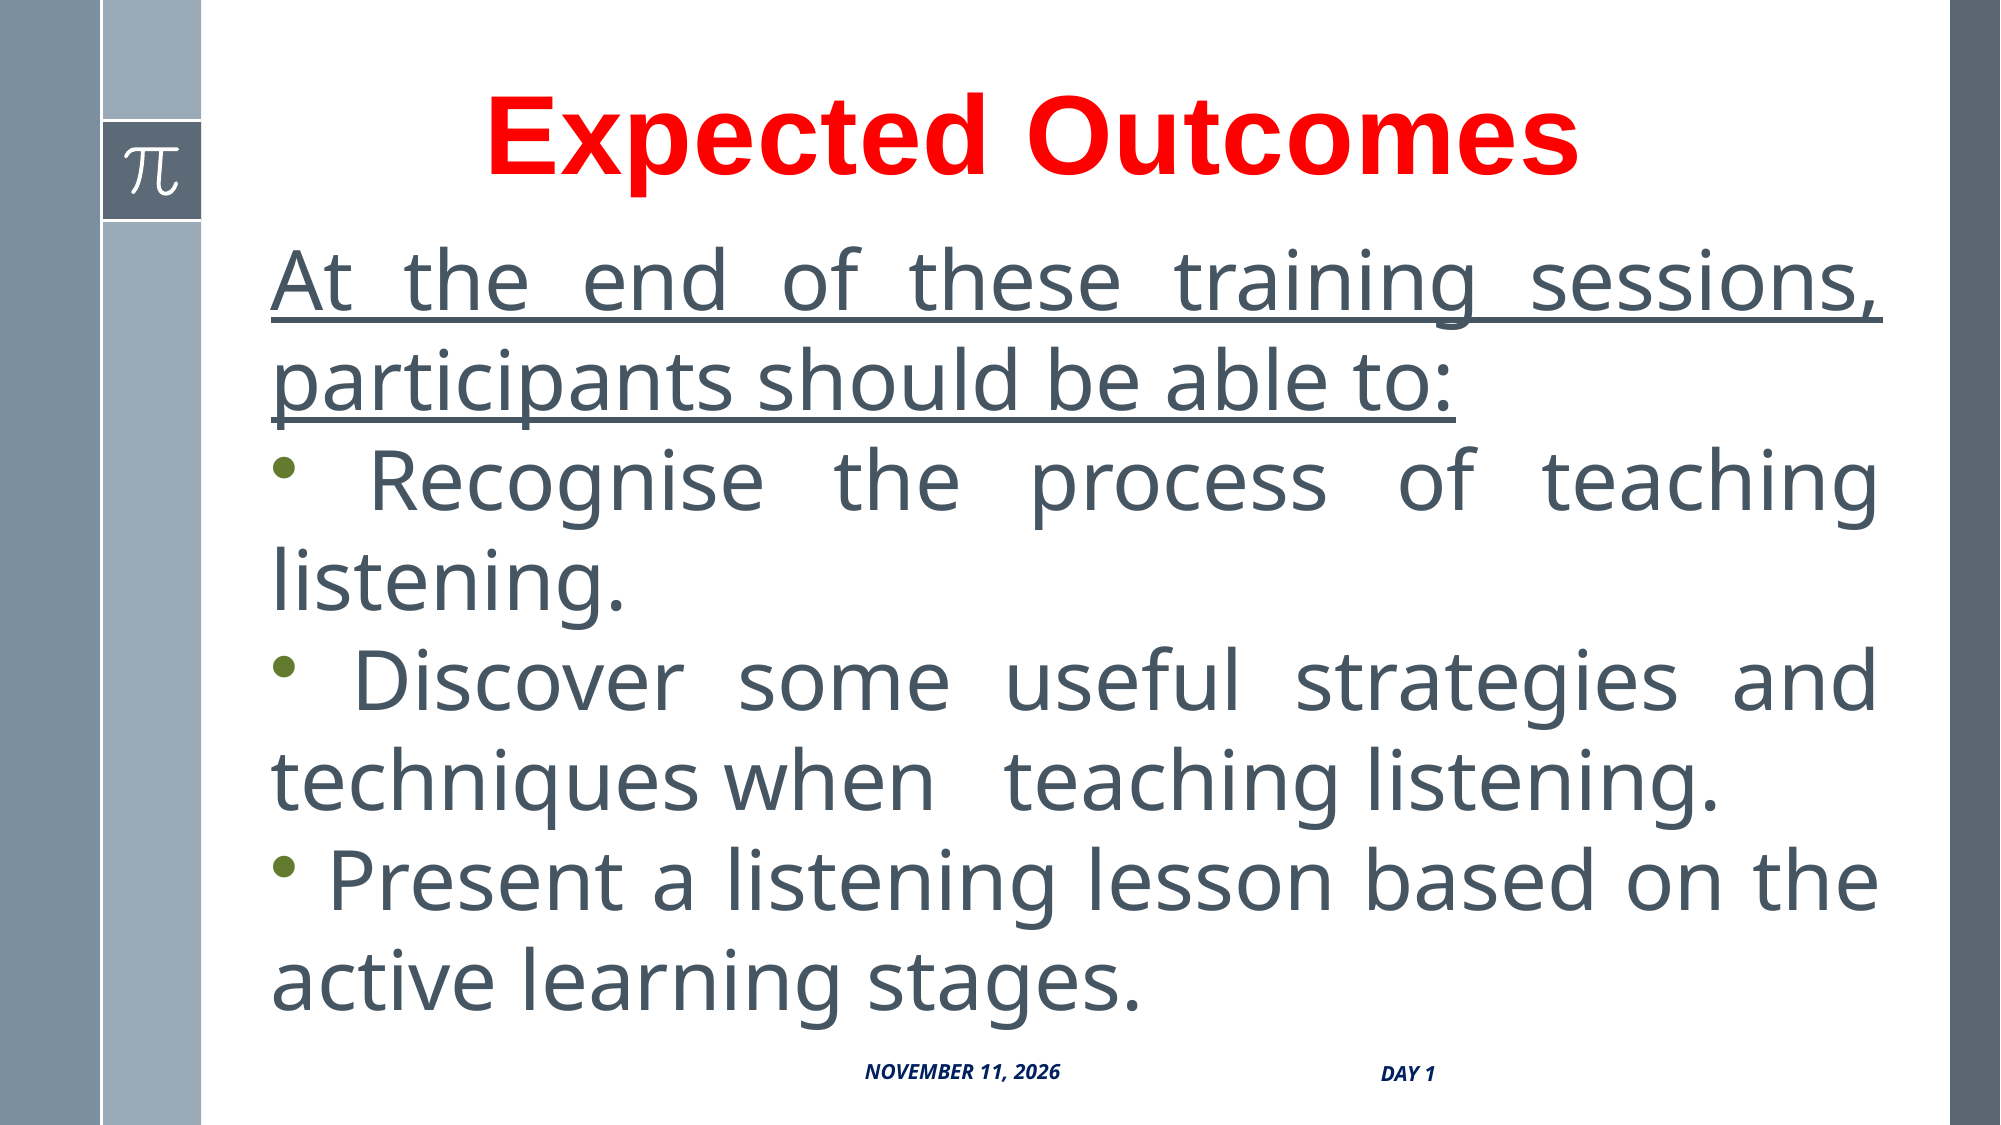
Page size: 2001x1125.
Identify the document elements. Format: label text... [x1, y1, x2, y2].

text_box At the end of these training sessions, participants should be able to: Recognise the process of teaching listening. Discover some useful strategies and techniques when teaching listening. Present a listening lesson based on the active learning stages. [255, 219, 1898, 1035]
footer Day 1 [1082, 1042, 1735, 1103]
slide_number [849, 1042, 1082, 1103]
text_box Expected Outcomes [469, 54, 1598, 205]
